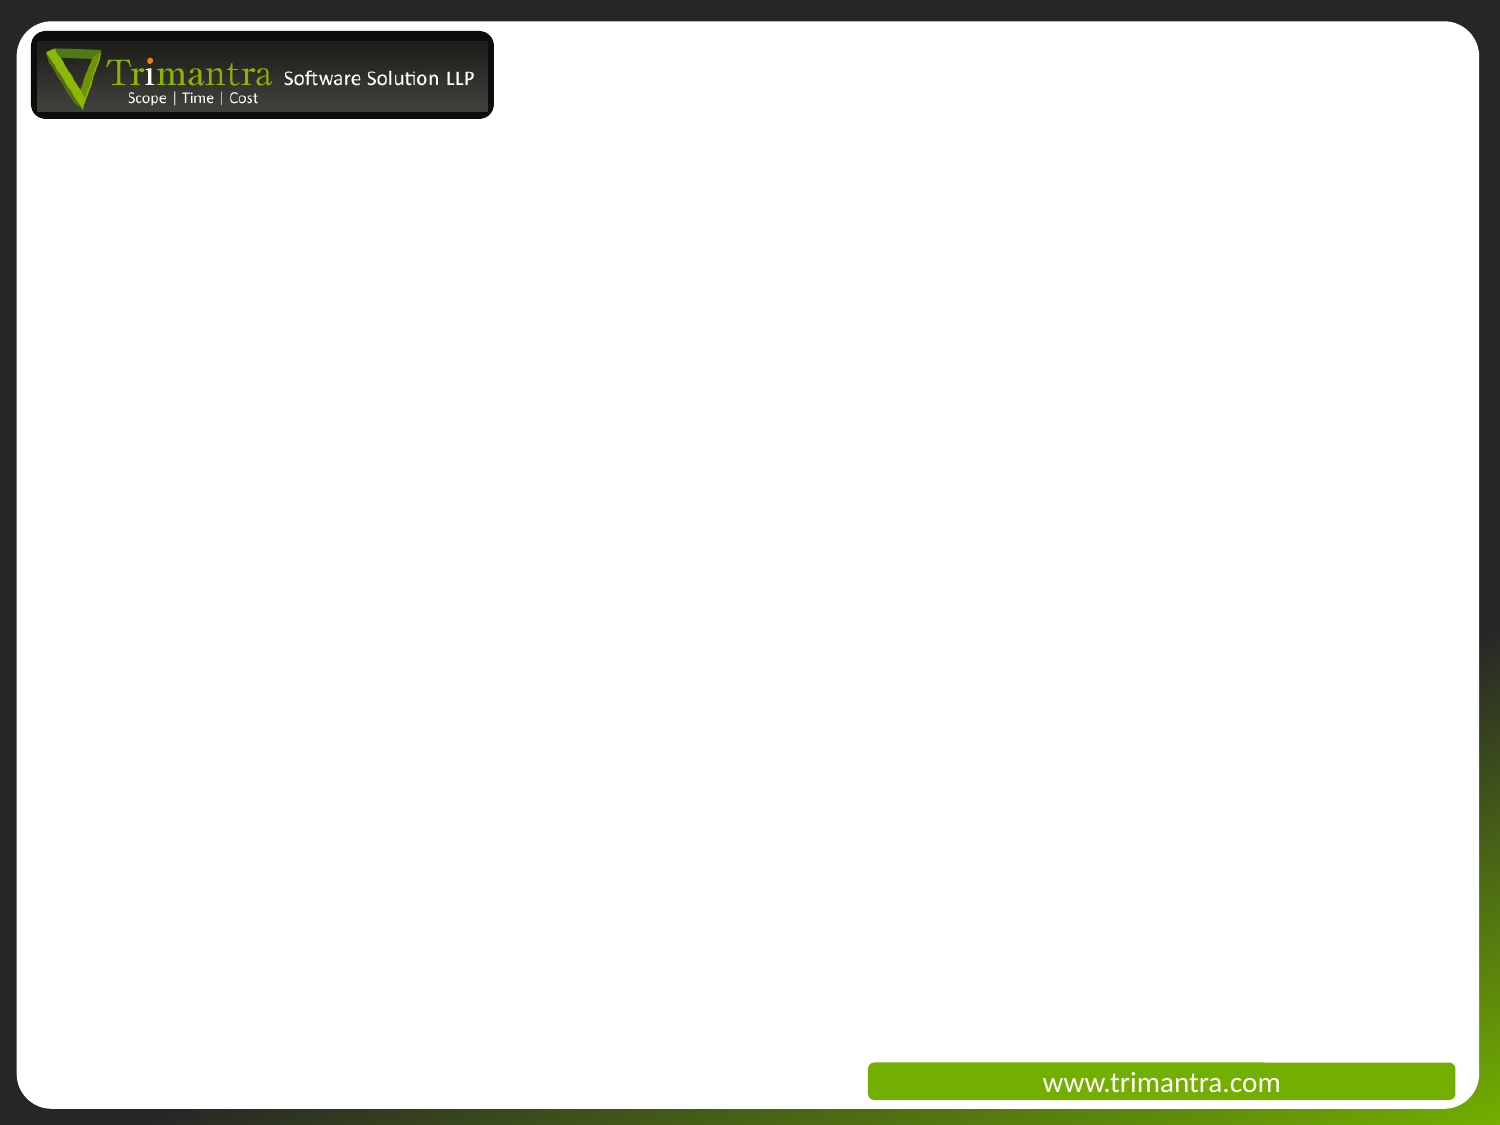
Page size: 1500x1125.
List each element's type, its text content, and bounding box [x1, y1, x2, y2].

text_box www.trimantra.com [865, 1060, 1458, 1103]
text_box [14, 19, 1482, 1111]
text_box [37, 37, 488, 113]
